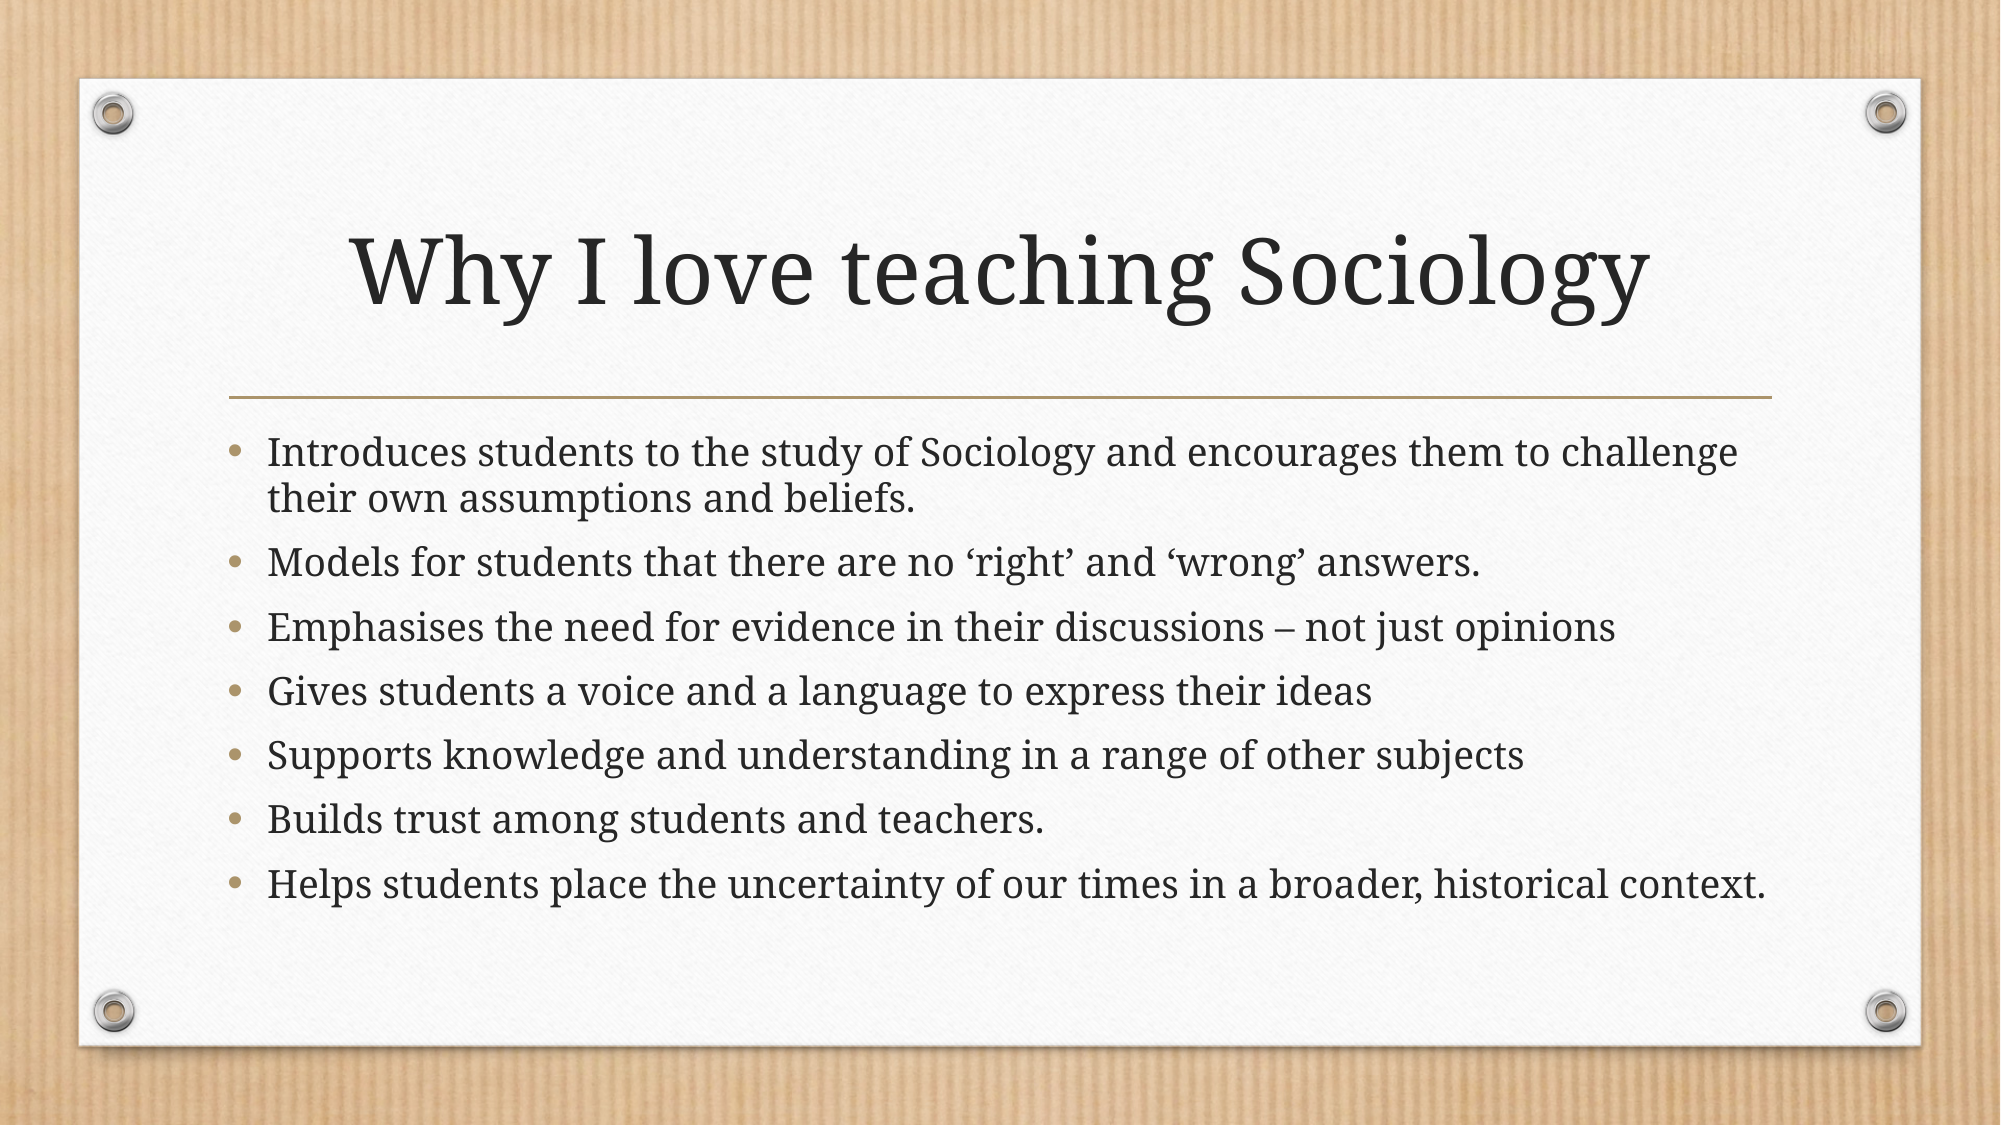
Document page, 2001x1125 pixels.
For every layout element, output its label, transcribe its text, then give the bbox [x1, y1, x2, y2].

list Introduces students to the study of Sociology and encourages them to challenge their own assumptions and beliefs. Models for students that there are no ‘right’ and ‘wrong’ answers. Emphasises the need for evidence in their discussions – not just opinions Gives students a voice and a language to express their ideas Supports knowledge and understanding in a range of other subjects Builds trust among students and teachers. Helps students place the uncertainty of our times in a broader, historical context. [212, 419, 1788, 964]
title Why I love teaching Sociology [212, 161, 1788, 375]
picture [0, 0, 2001, 1125]
